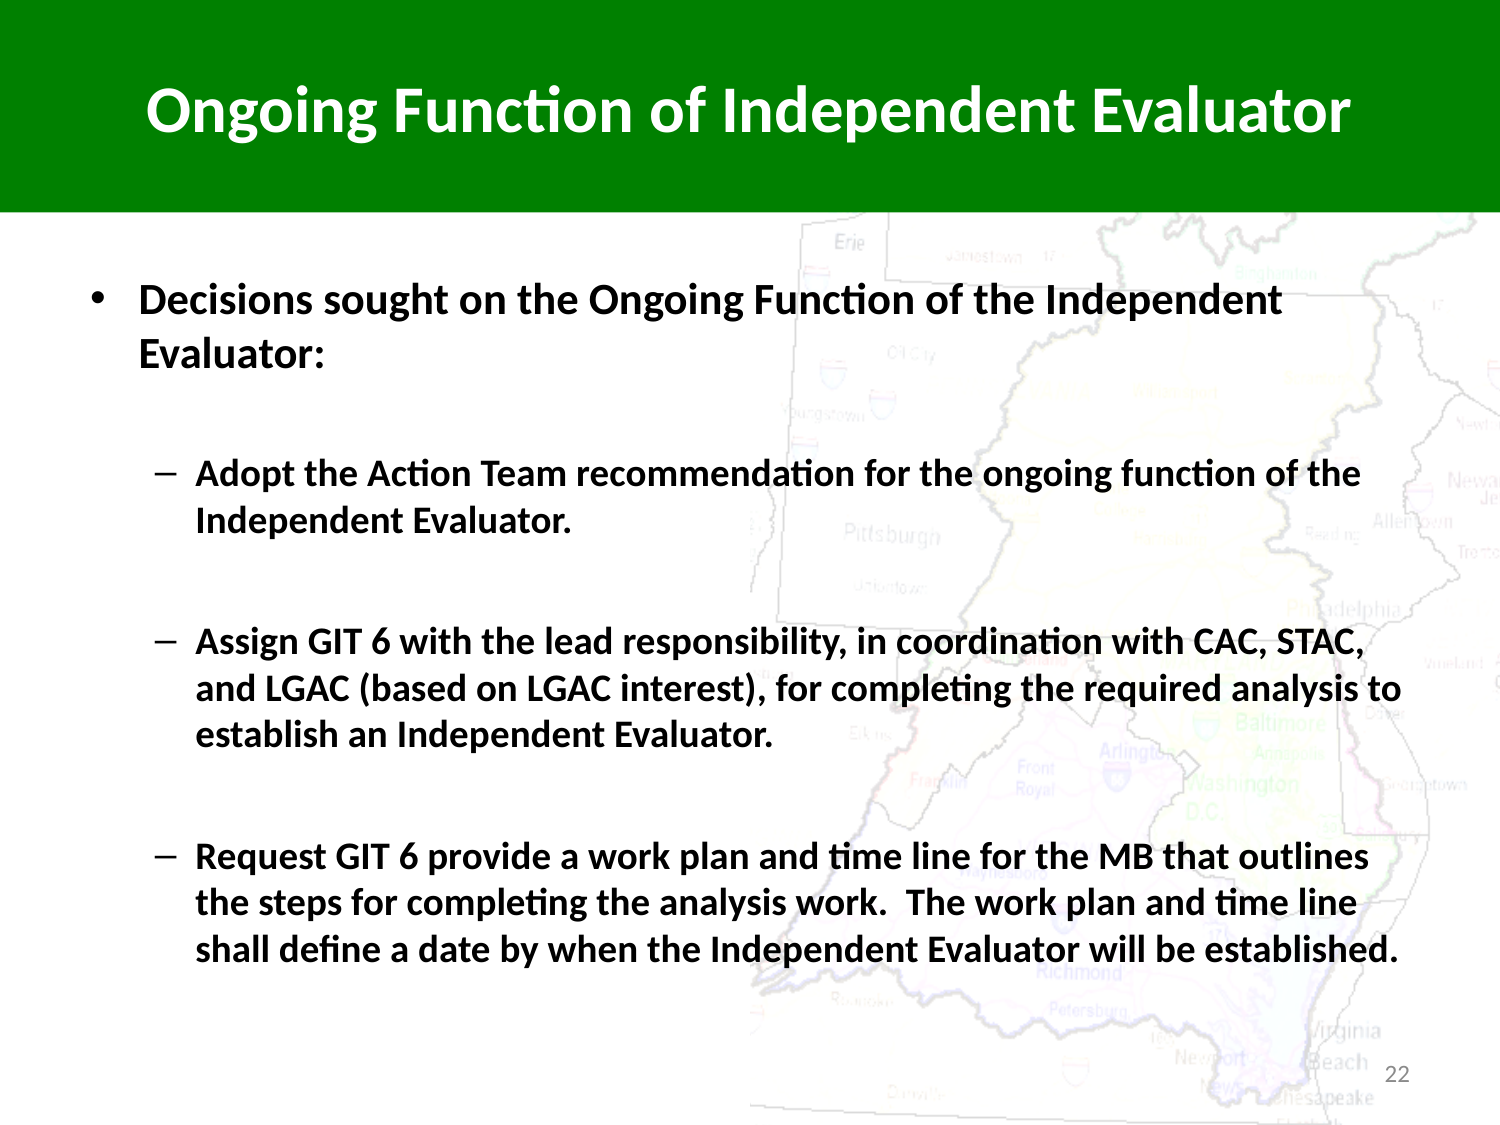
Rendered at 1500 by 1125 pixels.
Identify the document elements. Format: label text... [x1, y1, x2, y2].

list Decisions sought on the Ongoing Function of the Independent Evaluator: Adopt the Action Team recommendation for the ongoing function of the Independent Evaluator. Assign GIT 6 with the lead responsibility, in coordination with CAC, STAC, and LGAC (based on LGAC interest), for completing the required analysis to establish an Independent Evaluator. Request GIT 6 provide a work plan and time line for the MB that outlines the steps for completing the analysis work. The work plan and time line shall define a date by when the Independent Evaluator will be established. [75, 262, 1425, 1005]
slide_number 22 [1074, 1042, 1425, 1103]
title Ongoing Function of Independent Evaluator [75, 12, 1425, 200]
text_box [0, 0, 1500, 213]
